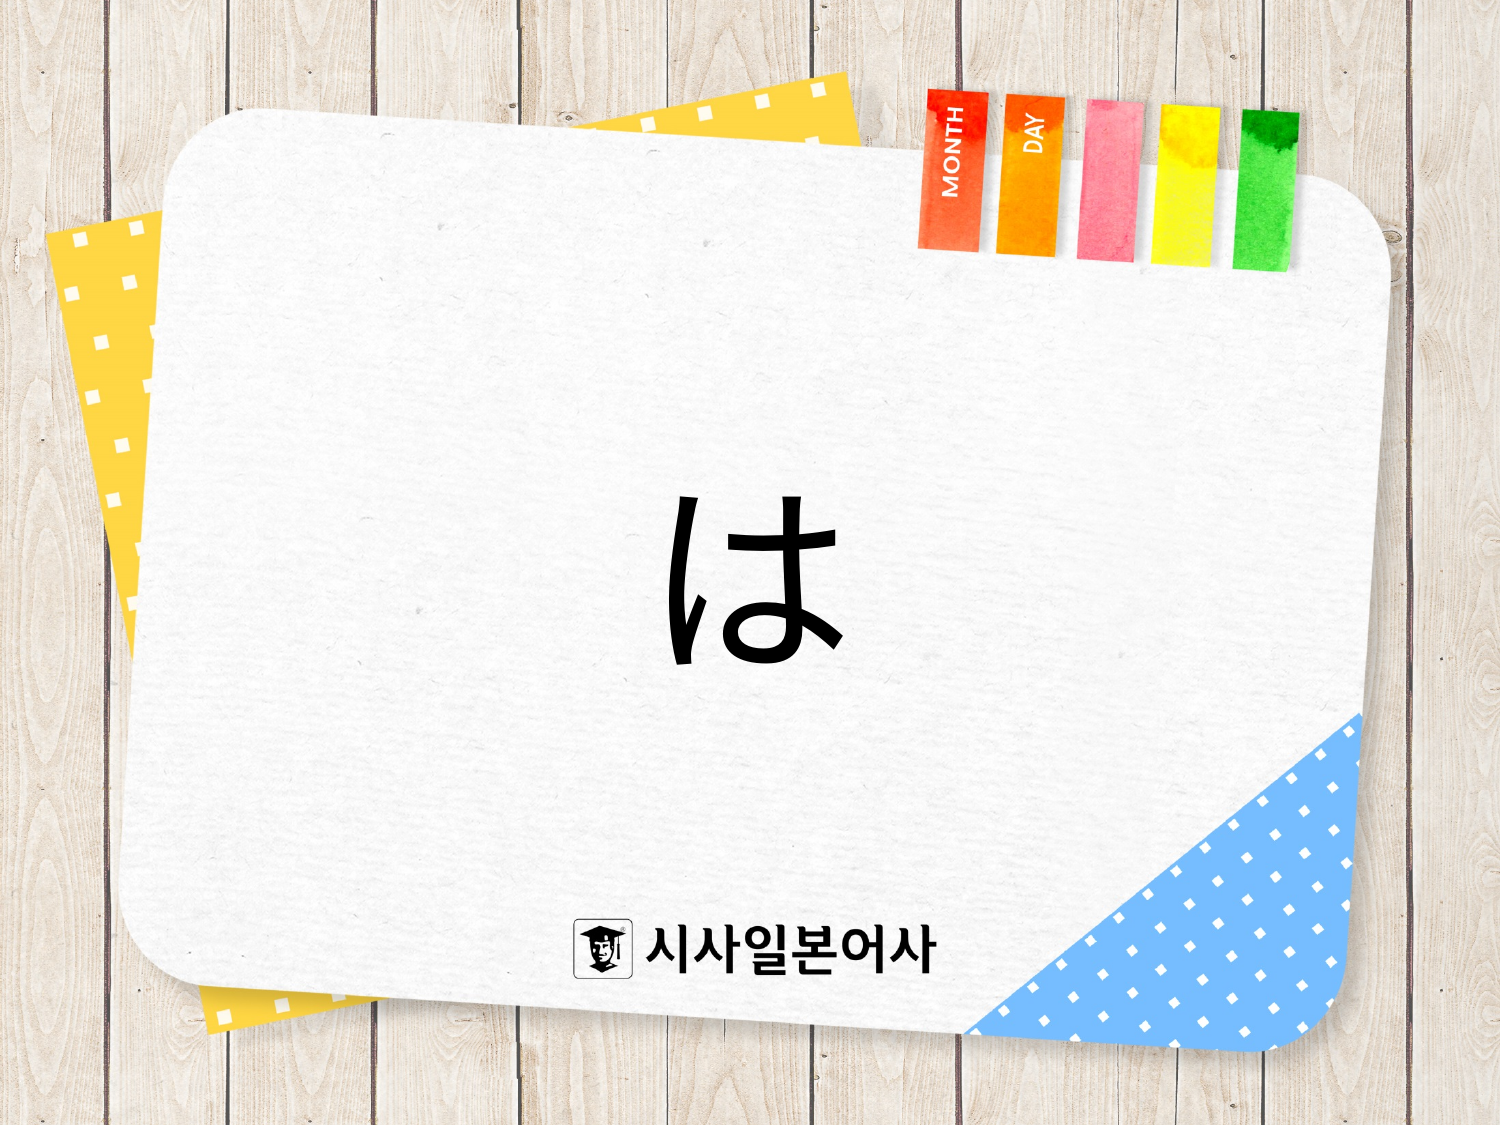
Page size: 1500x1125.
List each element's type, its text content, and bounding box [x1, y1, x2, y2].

title は [75, 338, 1425, 811]
picture [0, 0, 1500, 1125]
